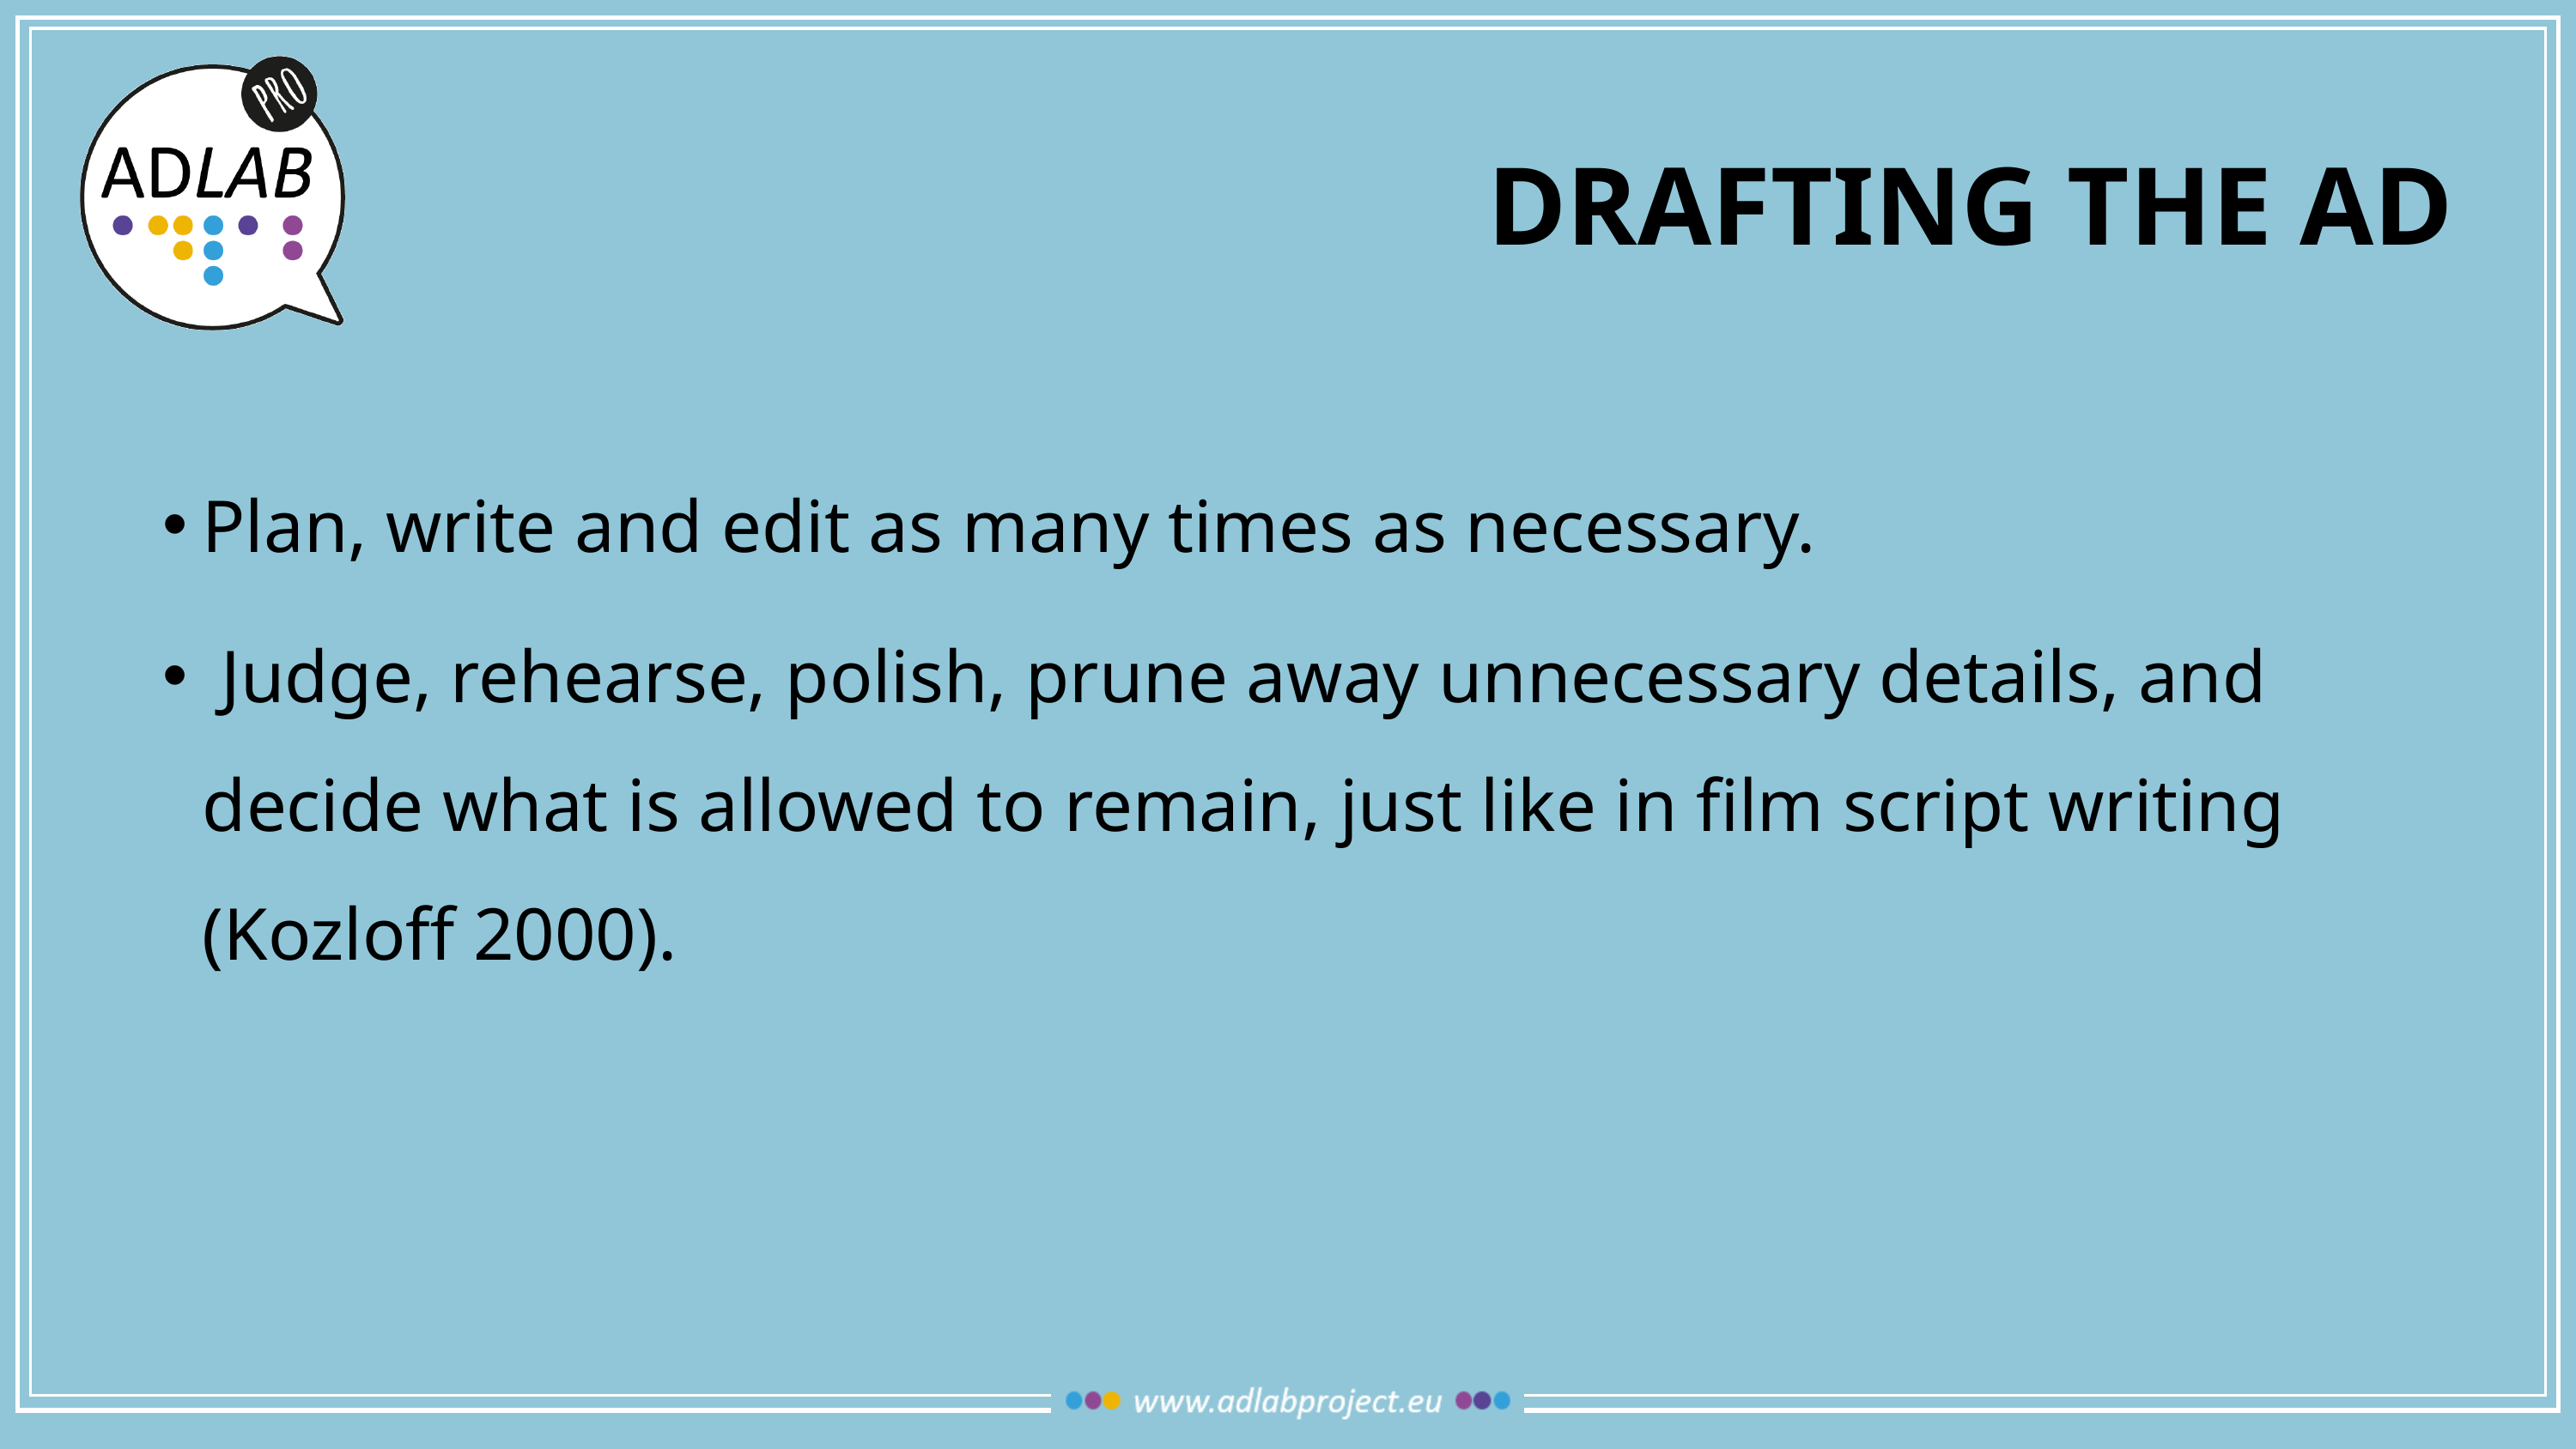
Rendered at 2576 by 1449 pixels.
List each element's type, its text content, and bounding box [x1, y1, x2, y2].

picture [72, 49, 353, 330]
list Plan, write and edit as many times as necessary. Judge, rehearse, polish, prune away unnecessary details, and decide what is allowed to remain, just like in film script writing (Kozloff 2000). [150, 431, 2467, 1087]
title Drafting the AD [384, 70, 2467, 351]
picture [1051, 1378, 1524, 1429]
